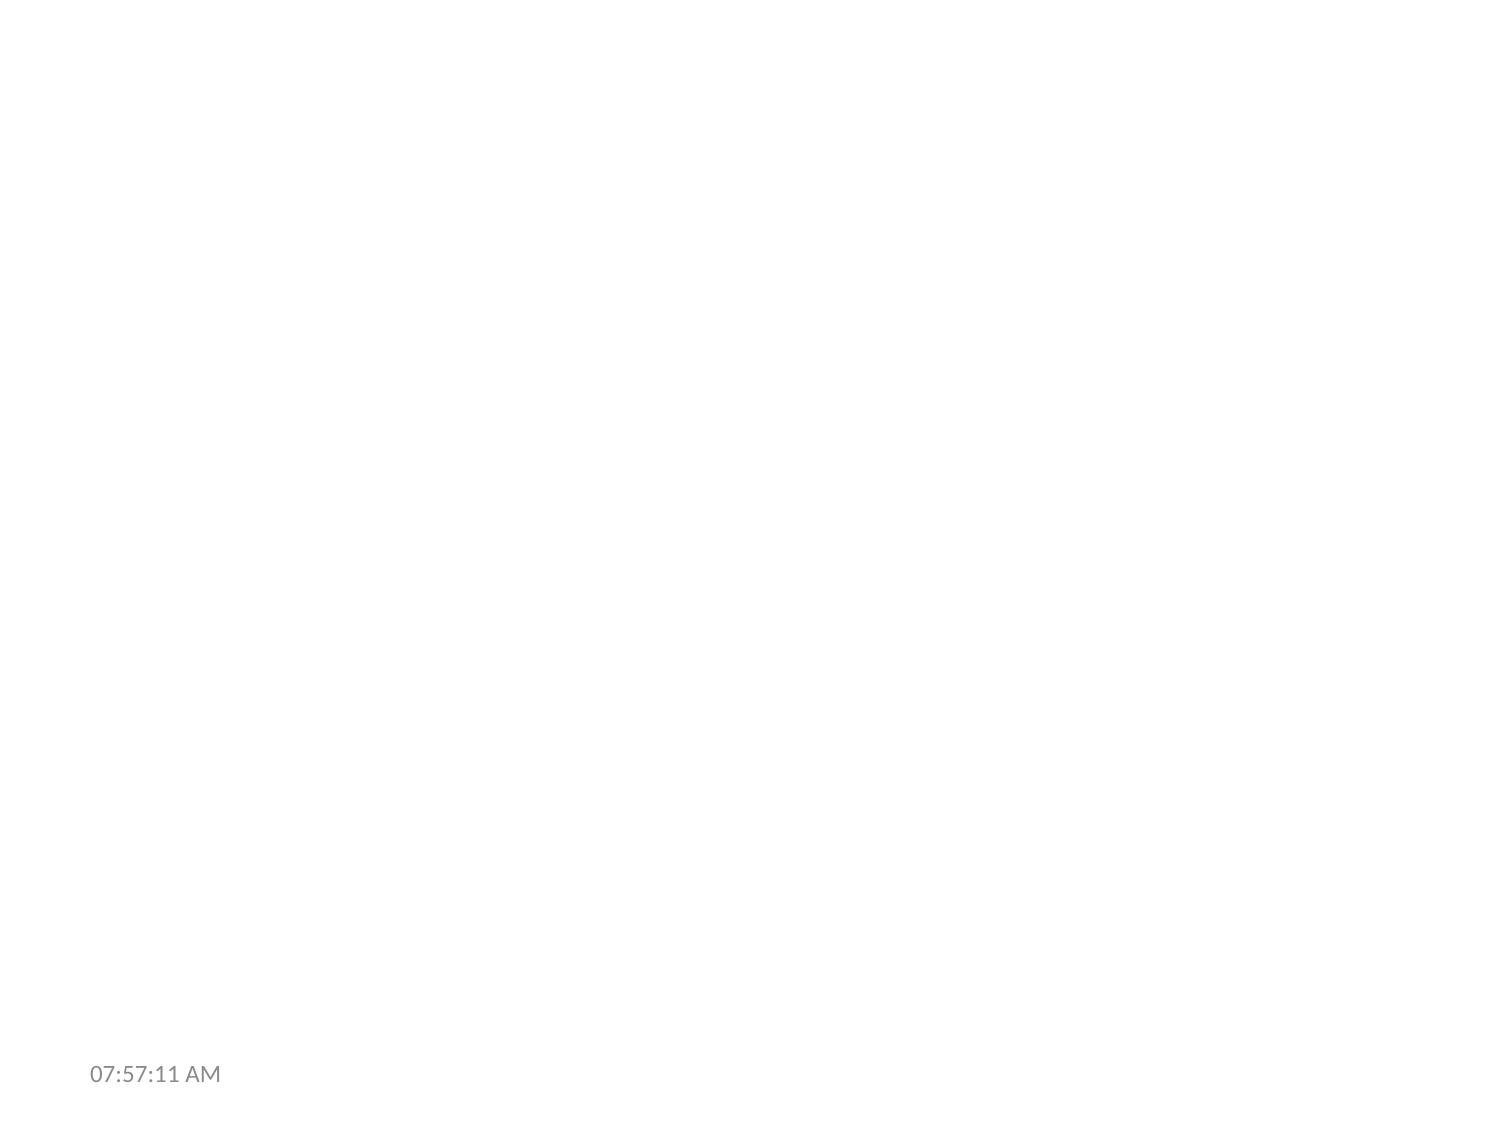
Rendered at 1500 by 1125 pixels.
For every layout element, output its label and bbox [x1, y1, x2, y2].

slide_number [75, 1042, 425, 1103]
